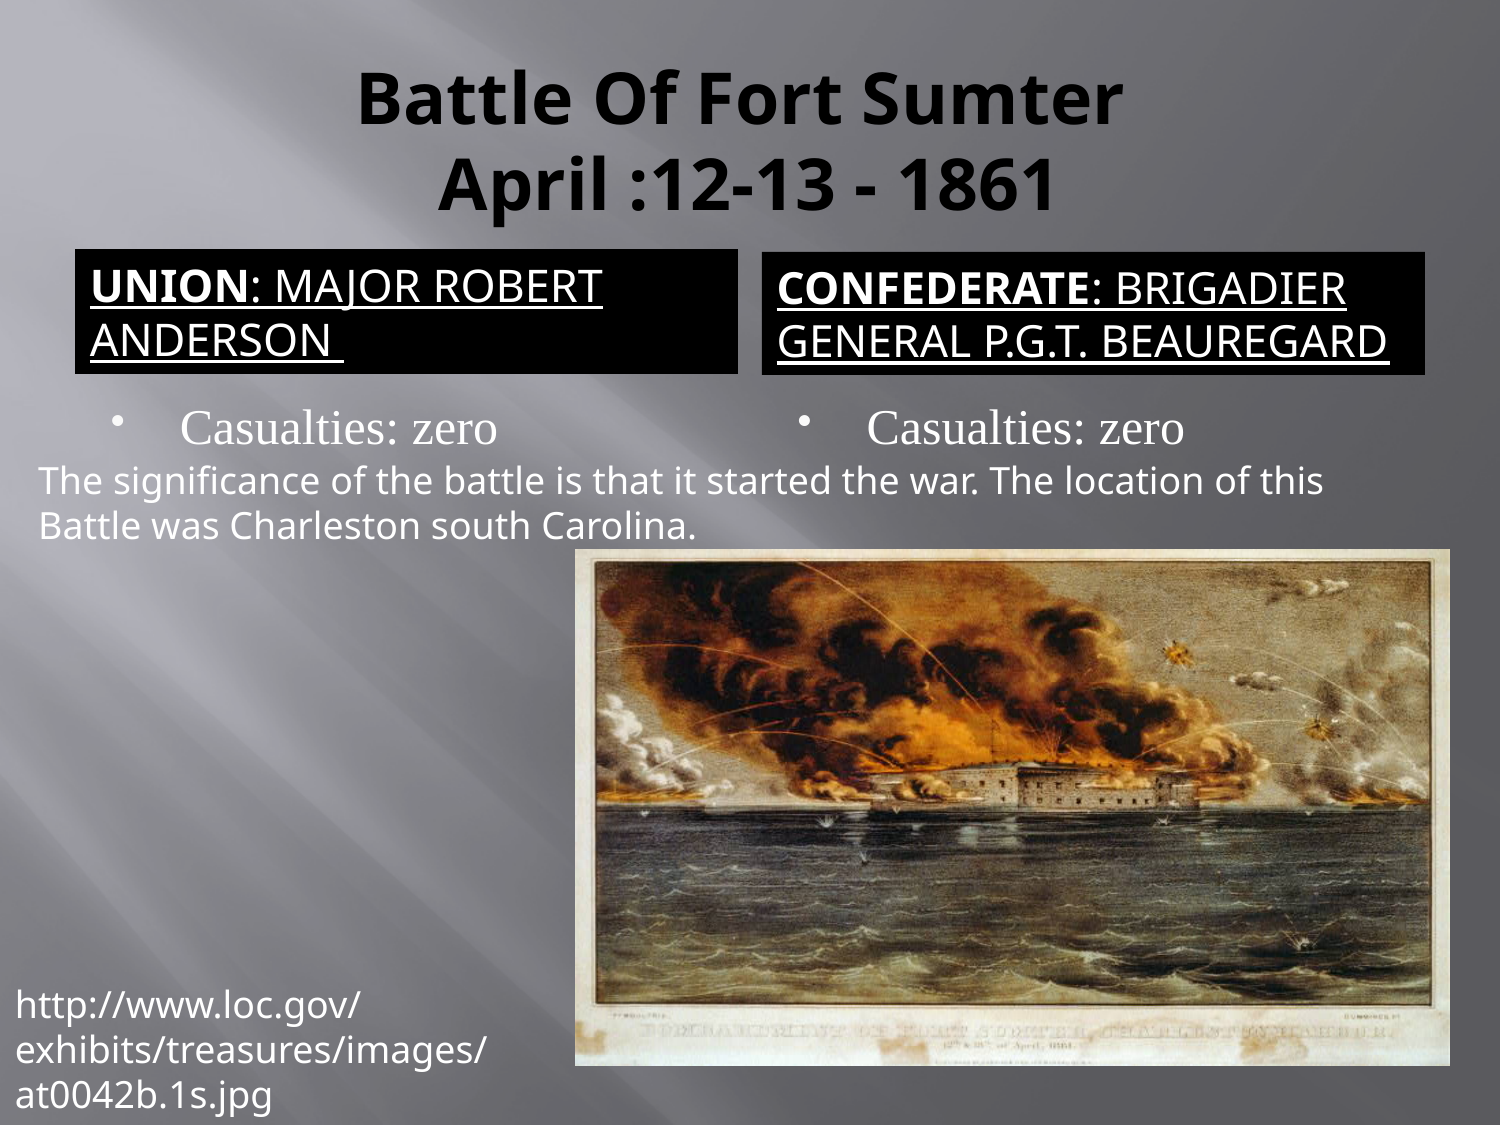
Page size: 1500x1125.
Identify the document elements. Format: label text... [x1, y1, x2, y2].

list Union: Major Robert Anderson [75, 249, 738, 374]
list Confederate: Brigadier General P.G.T. Beauregard [761, 251, 1425, 375]
text_box http://www.loc.gov/exhibits/treasures/images/at0042b.1s.jpg [0, 973, 538, 1124]
picture [574, 549, 1451, 1066]
list Casualties: zero [75, 387, 738, 449]
text_box The significance of the battle is that it started the war. The location of this Battle was Charleston south Carolina. [23, 449, 1351, 555]
list Casualties: zero [761, 387, 1425, 488]
title Battle Of Fort Sumter April :12-13 - 1861 [75, 44, 1425, 233]
